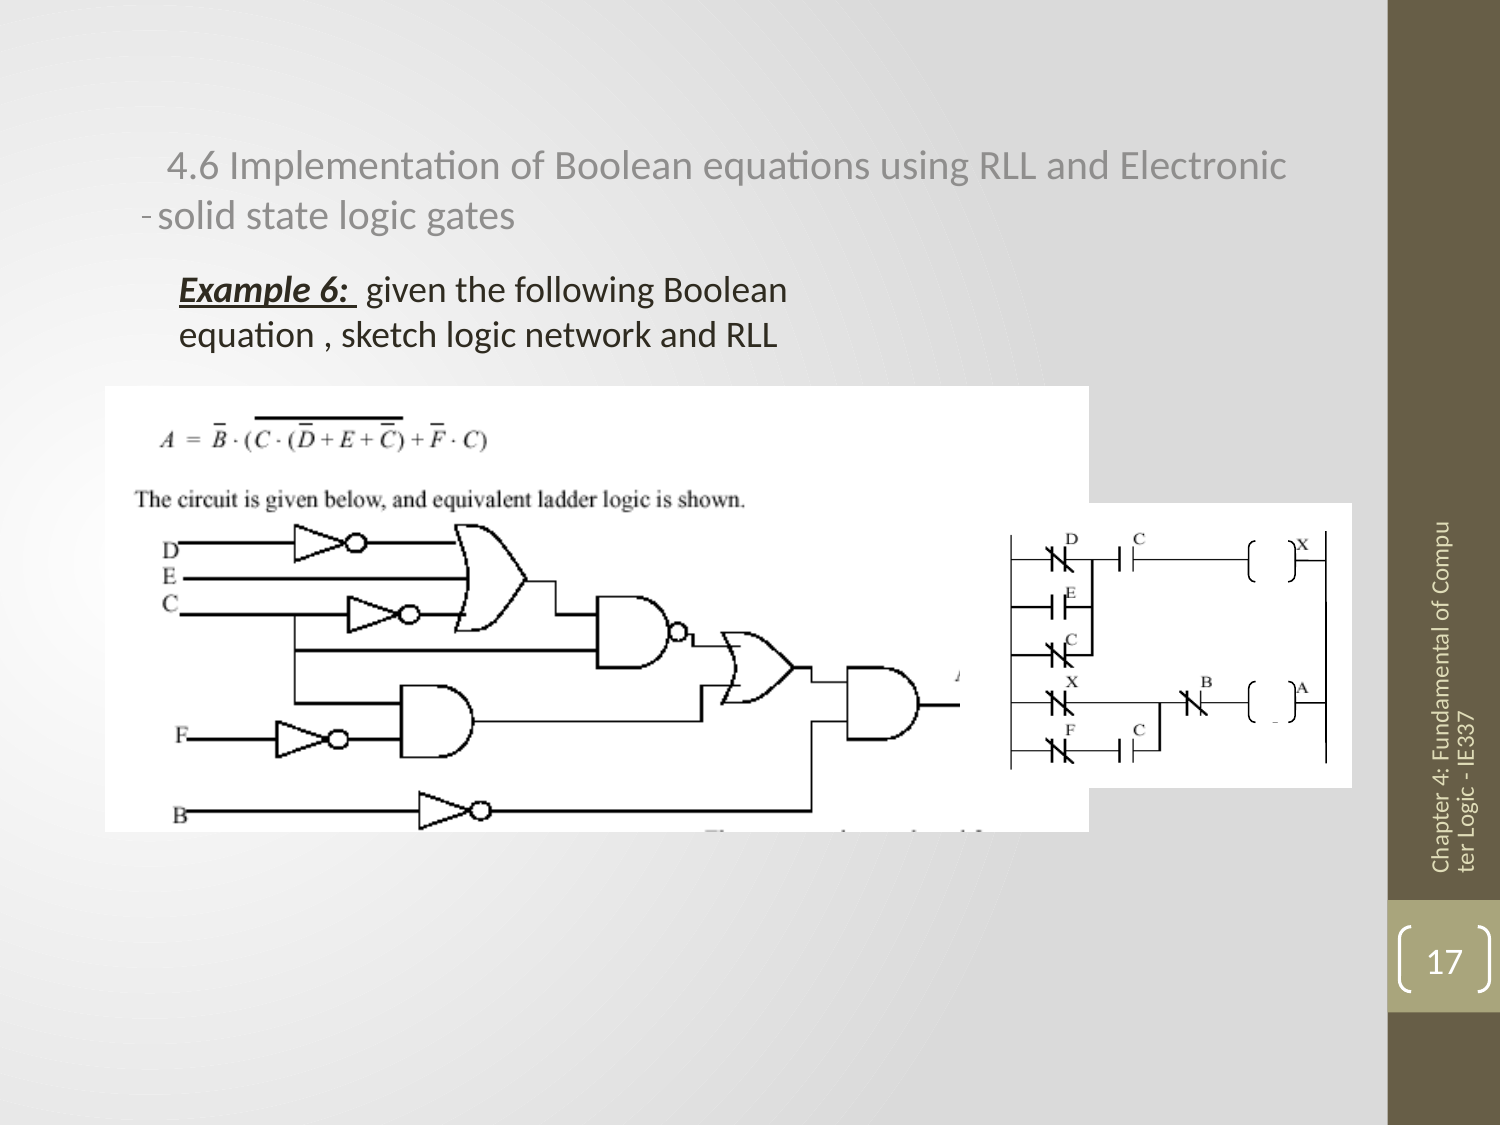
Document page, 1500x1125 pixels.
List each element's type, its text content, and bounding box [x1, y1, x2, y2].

slide_number 17 [1397, 925, 1492, 994]
footer Chapter 4: Fundamental of Computer Logic - IE337 [1408, 500, 1469, 889]
text_box Example 6: given the following Boolean equation , sketch logic network and RLL [163, 257, 914, 363]
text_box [960, 503, 1352, 788]
subtitle [117, 105, 1325, 200]
text_box 4.6 Implementation of Boolean equations using RLL and Electronic solid state logic gates [142, 130, 1350, 225]
picture [104, 386, 1089, 833]
